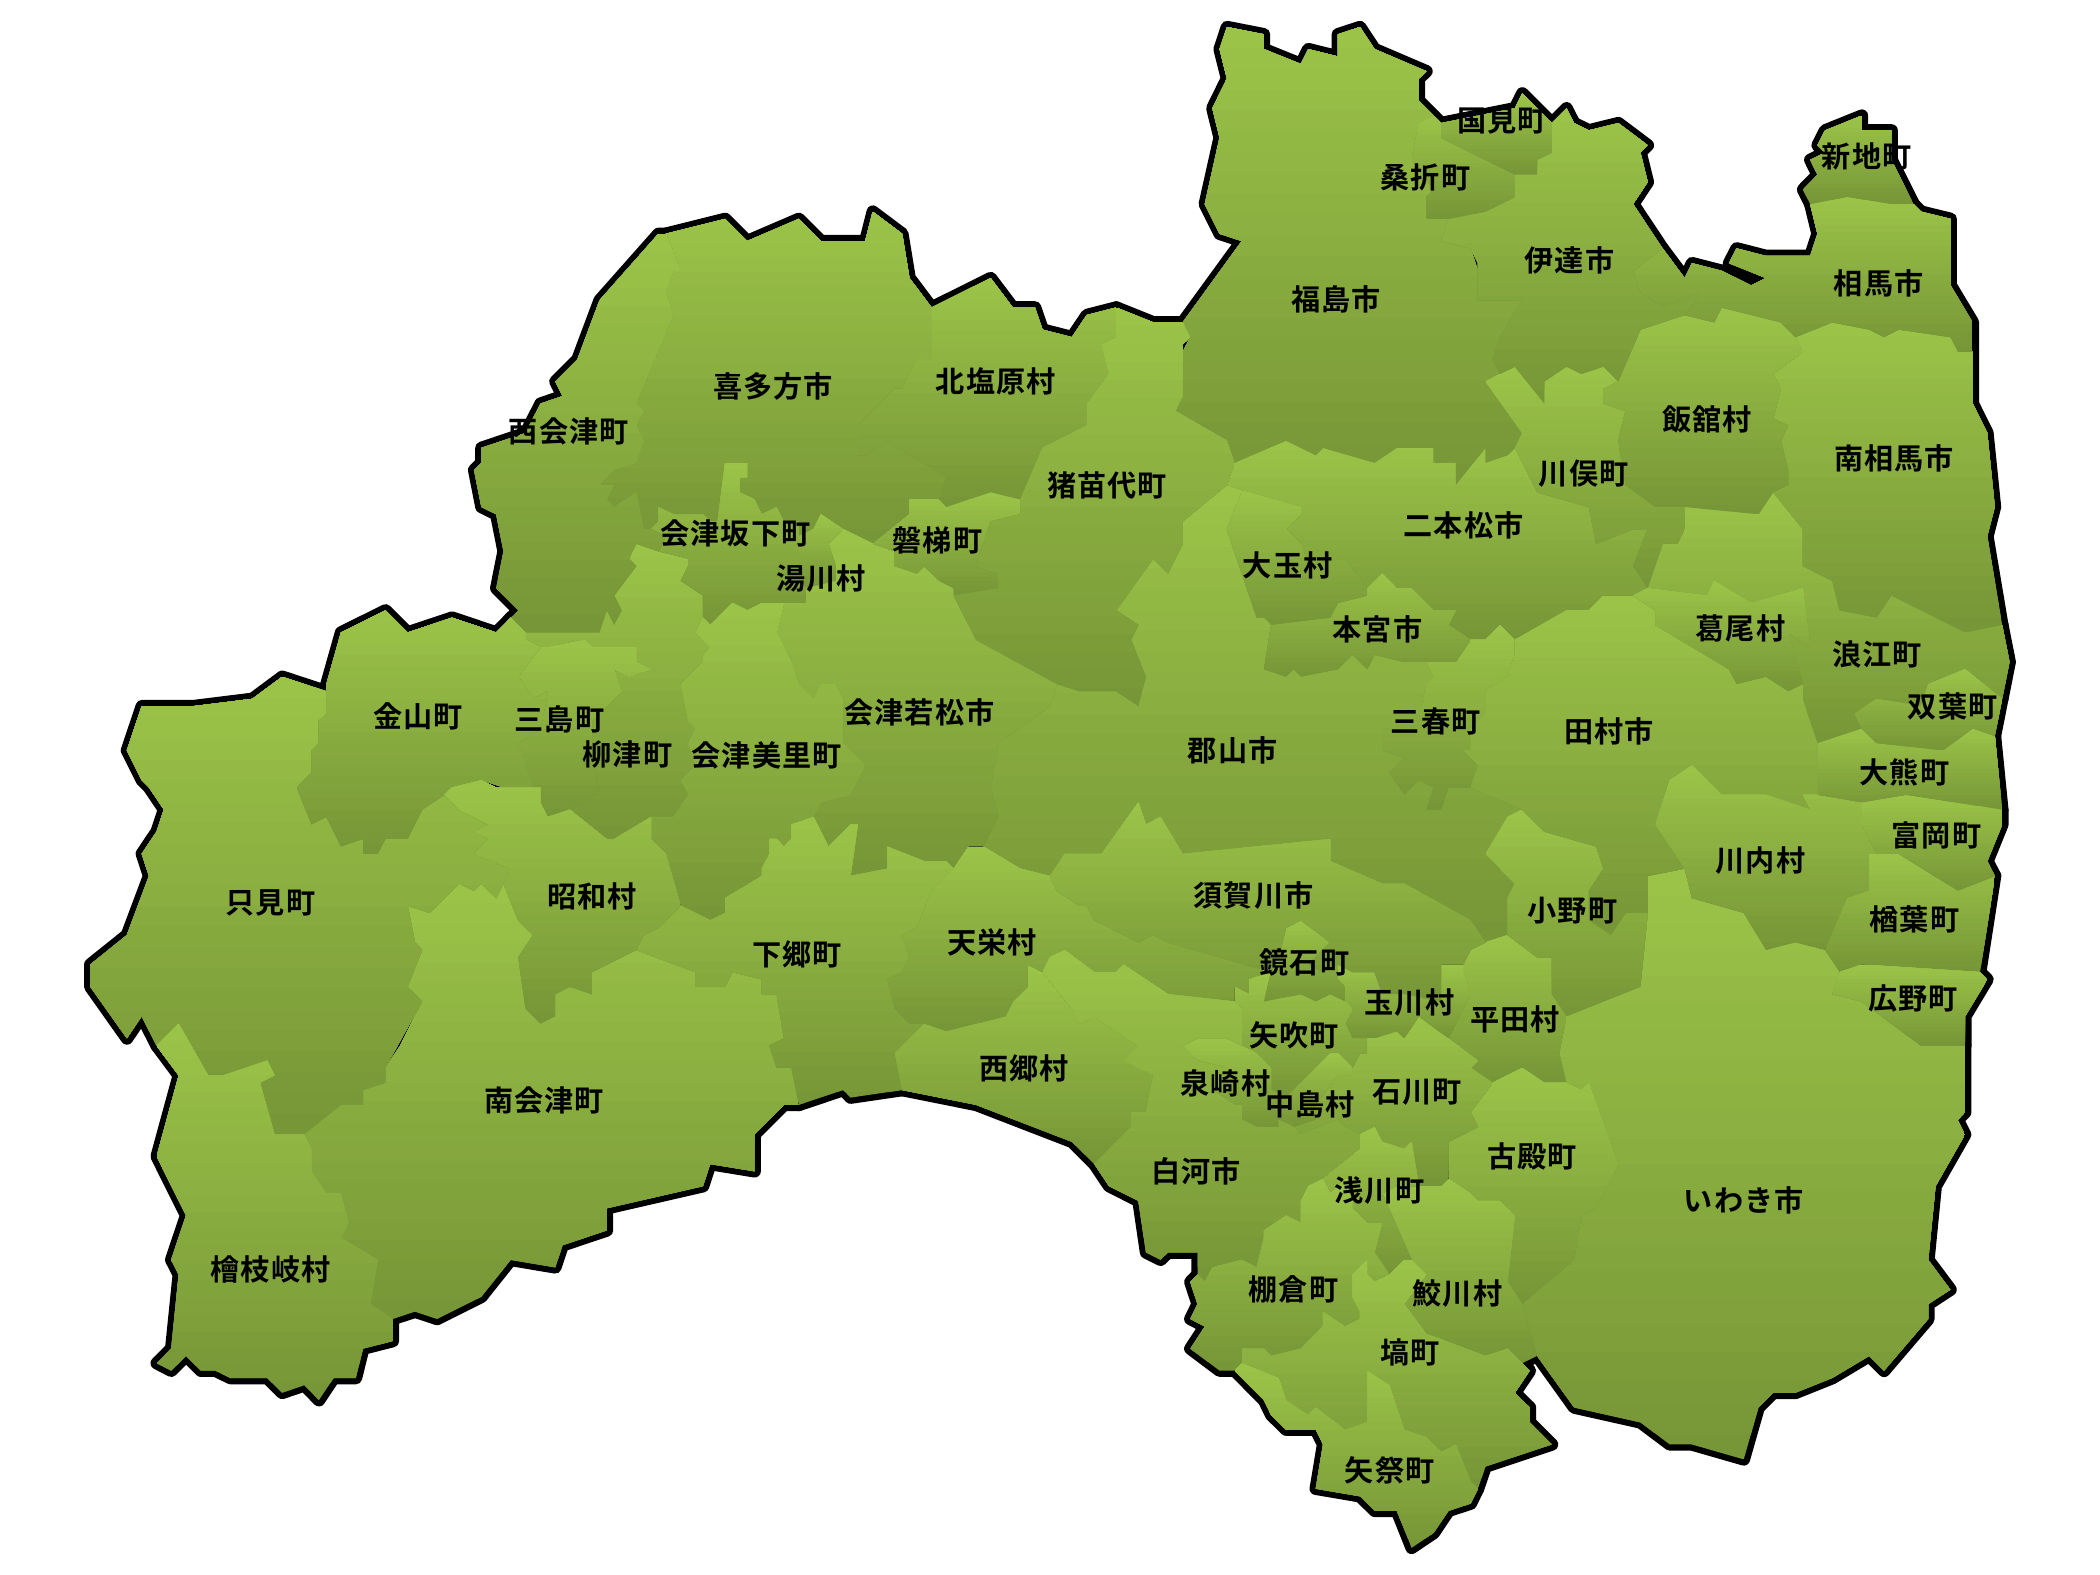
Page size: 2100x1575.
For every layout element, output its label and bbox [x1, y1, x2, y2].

text_box [89, 26, 2010, 1549]
text_box [194, 94, 2014, 1496]
